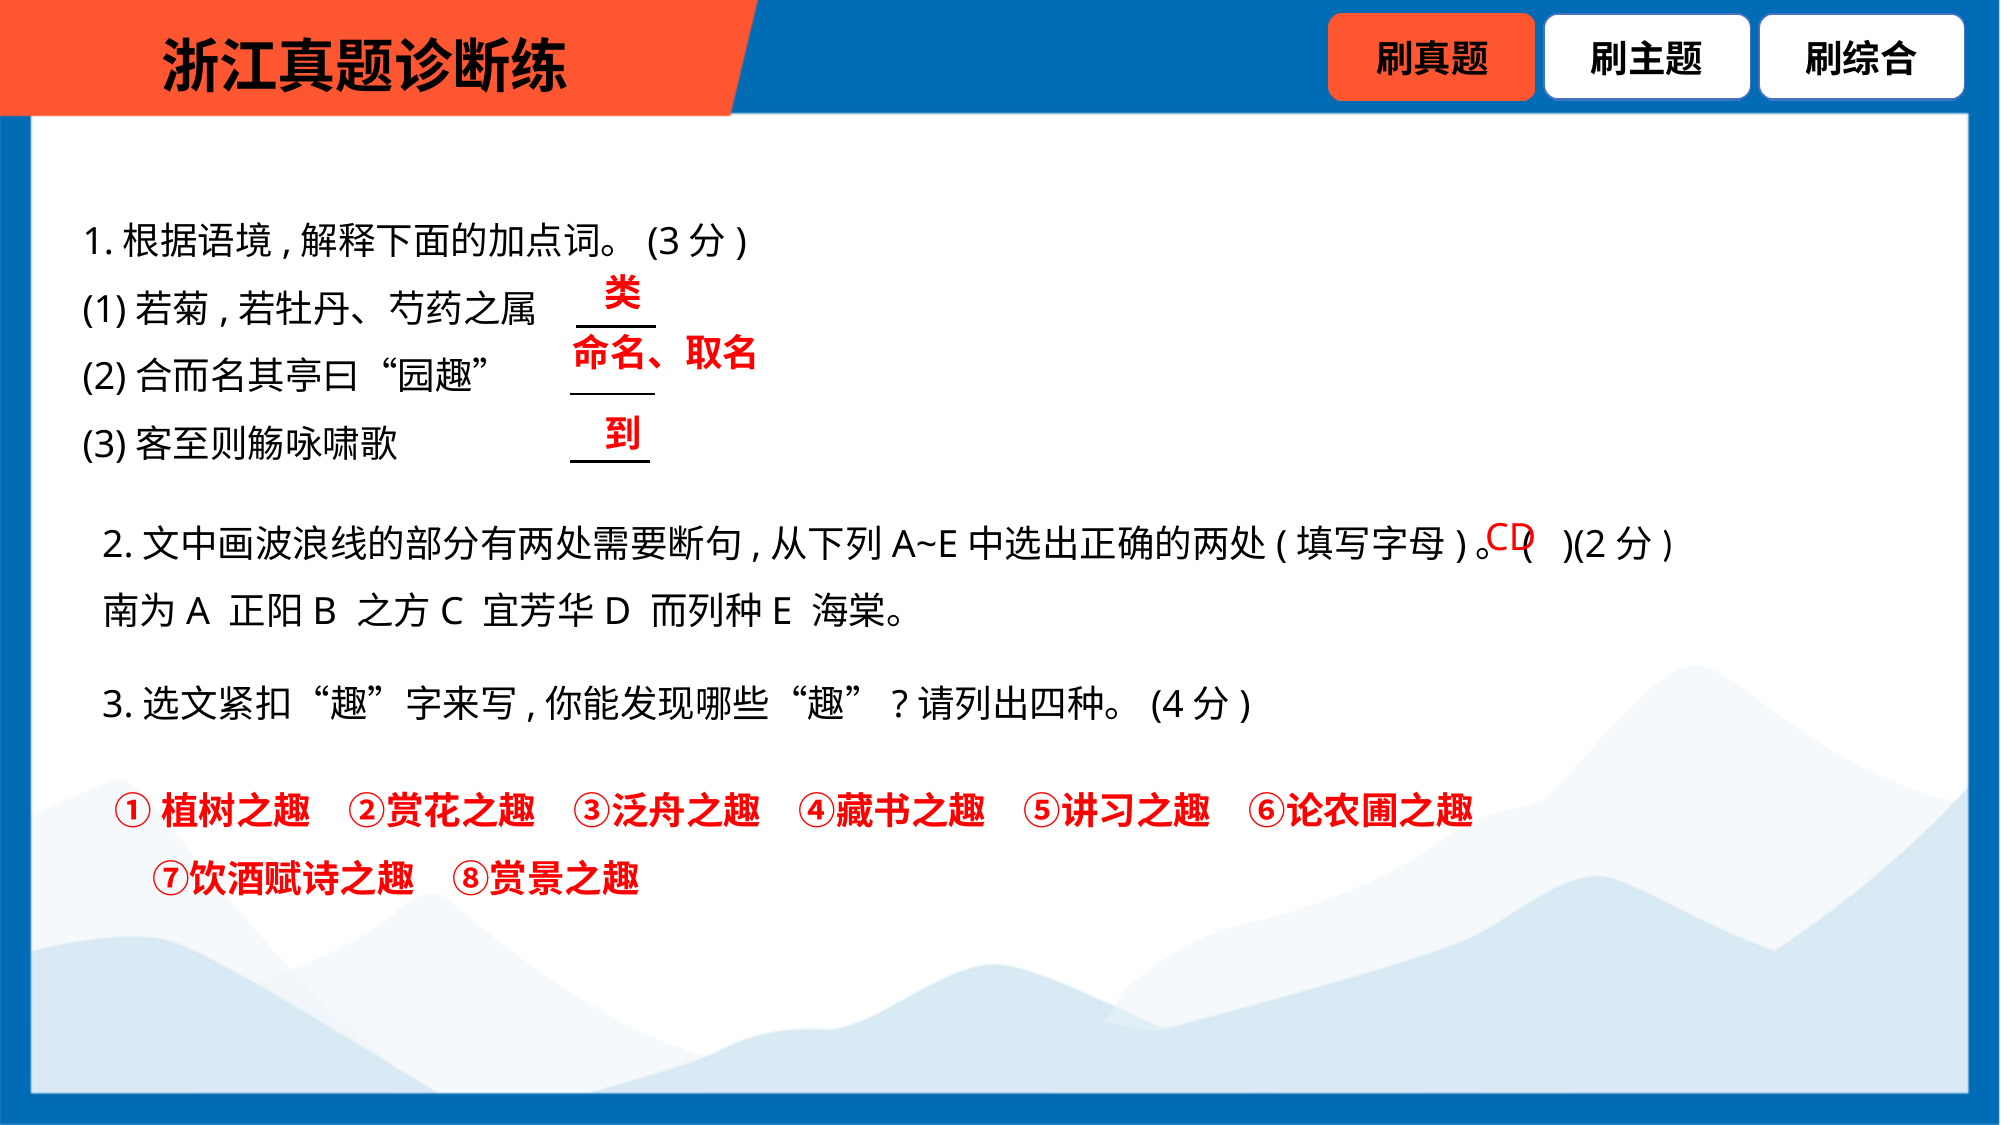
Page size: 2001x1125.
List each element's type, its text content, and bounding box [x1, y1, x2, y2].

text_box ①植树之趣 ②赏花之趣 ③泛舟之趣 ④藏书之趣 ⑤讲习之趣 ⑥论农圃之趣 ⑦饮酒赋诗之趣 ⑧赏景之趣 [99, 757, 1509, 907]
text_box 1.根据语境,解释下面的加点词。(3分) (1)若菊,若牡丹、芍药之属 (2)合而名其亭曰“园趣” (3)客至则觞咏啸歌 [82, 153, 1917, 506]
text_box CD [1470, 505, 1601, 566]
text_box 命名、取名 [557, 321, 825, 382]
text_box 类 [589, 261, 724, 321]
picture [0, 0, 2000, 1125]
text_box 到 [589, 402, 733, 463]
text_box 3.选文紧扣“趣”字来写,你能发现哪些“趣”?请列出四种。(4分) [87, 672, 1635, 733]
text_box 2.文中画波浪线的部分有两处需要断句,从下列A~E中选出正确的两处(填写字母)。( )(2分) 南为A 正阳B 之方C 宜芳华D 而列种E 海棠。 [87, 490, 1714, 640]
